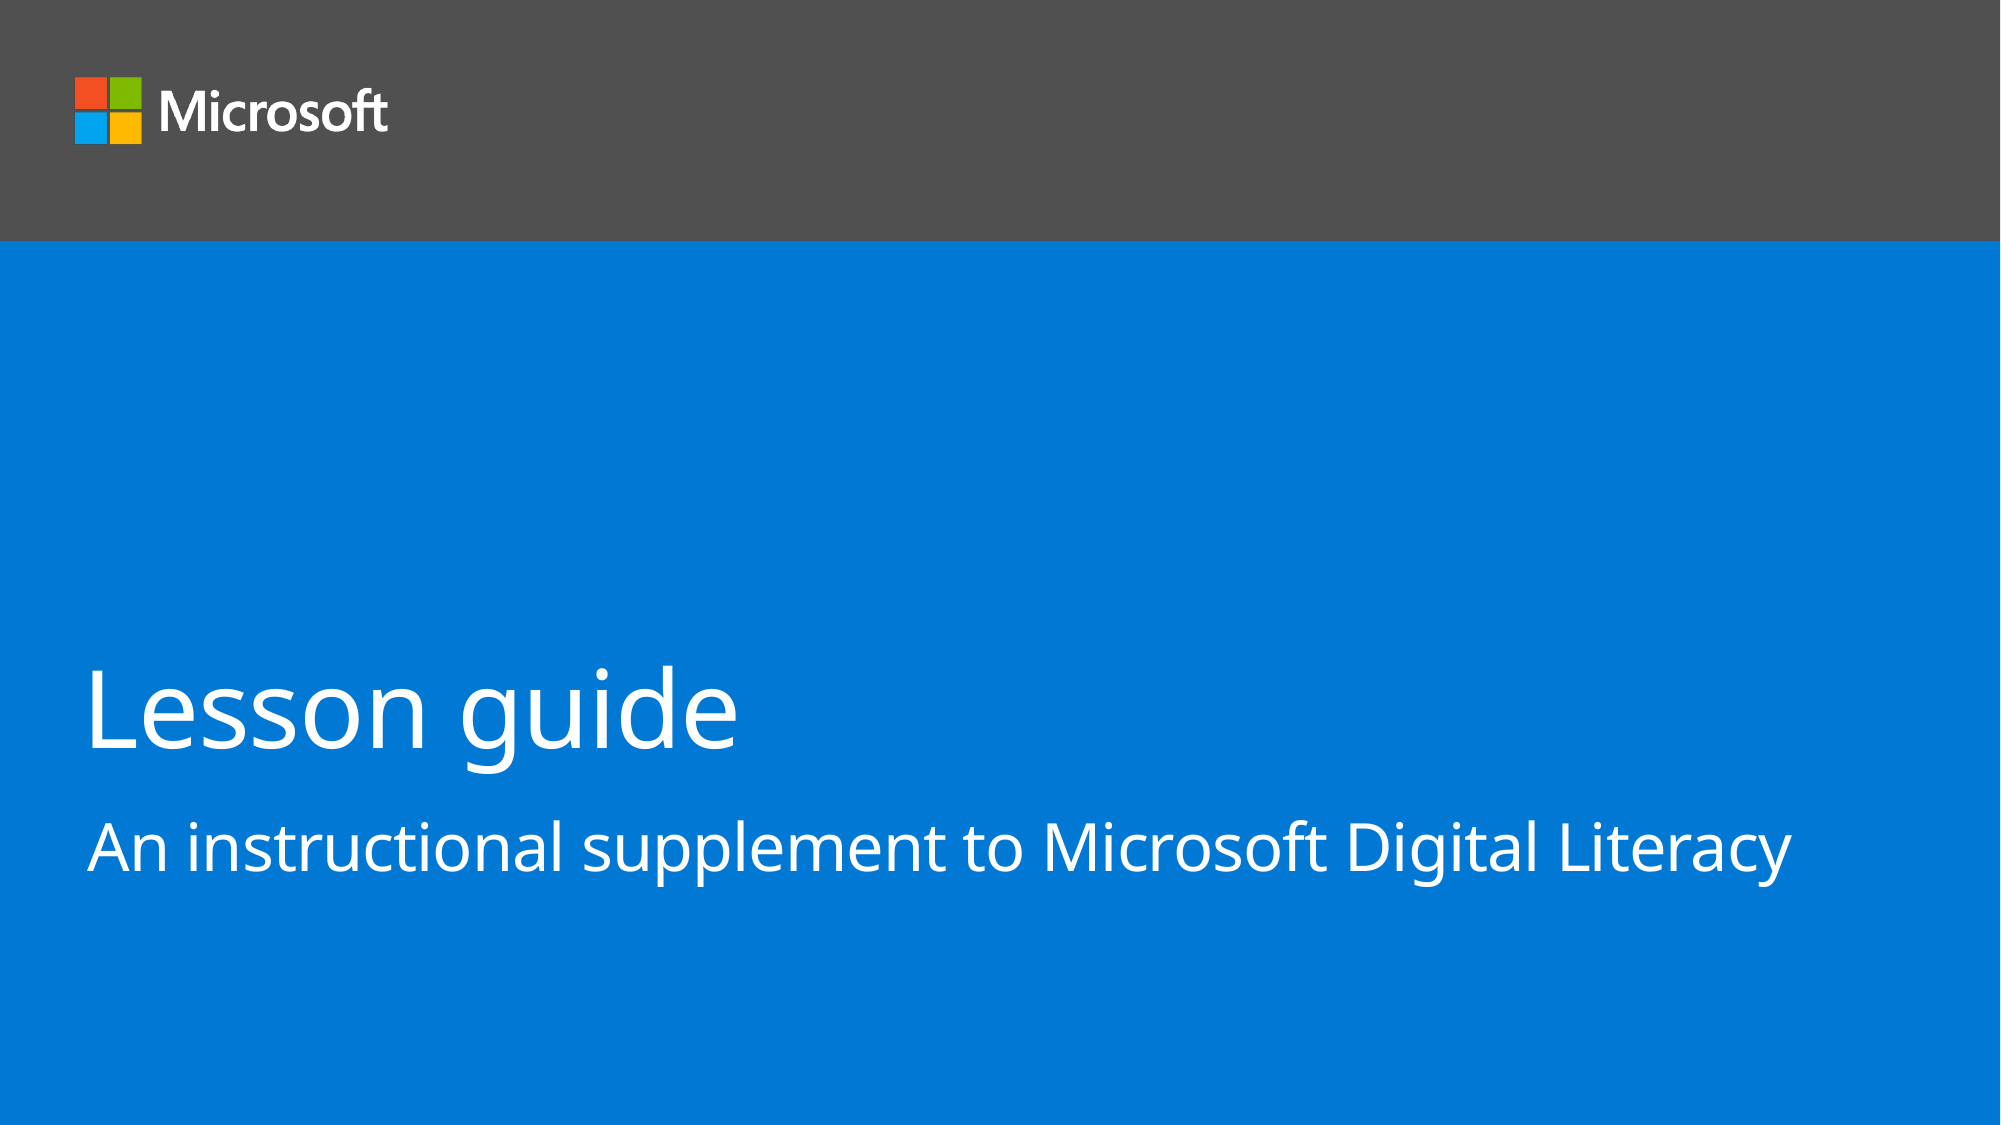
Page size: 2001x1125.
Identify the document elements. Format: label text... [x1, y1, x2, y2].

title Lesson guide [82, 640, 1382, 808]
picture [8, 10, 454, 211]
list An instructional supplement to Microsoft Digital Literacy [87, 804, 1932, 972]
